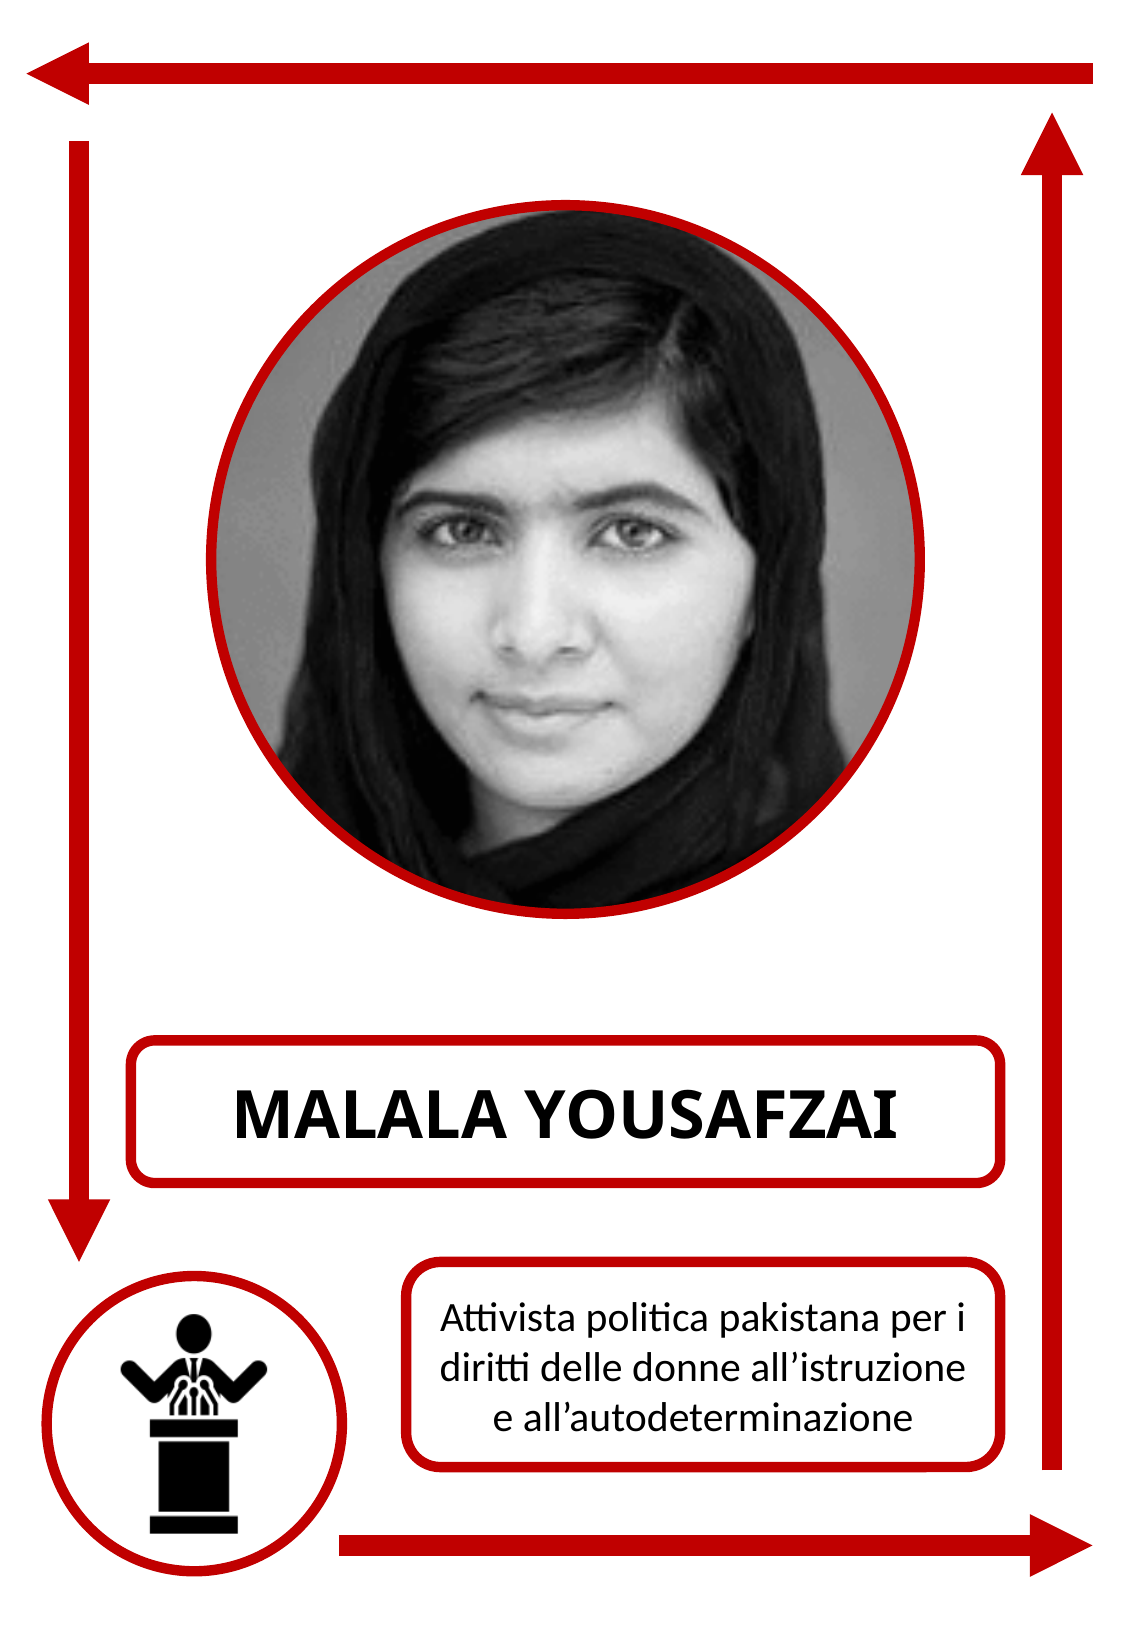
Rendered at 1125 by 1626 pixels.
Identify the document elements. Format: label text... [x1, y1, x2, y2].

text_box [109, 1546, 279, 1573]
text_box [316, 1338, 343, 1510]
picture [72, 1302, 316, 1546]
text_box Attivista politica pakistana per i diritti delle donne all’istruzione e all’autodeterminazione [405, 1260, 1002, 1469]
text_box MALALA YOUSAFZAI [129, 1039, 1002, 1185]
picture [211, 207, 920, 917]
text_box [45, 1339, 72, 1509]
text_box [108, 1274, 280, 1302]
